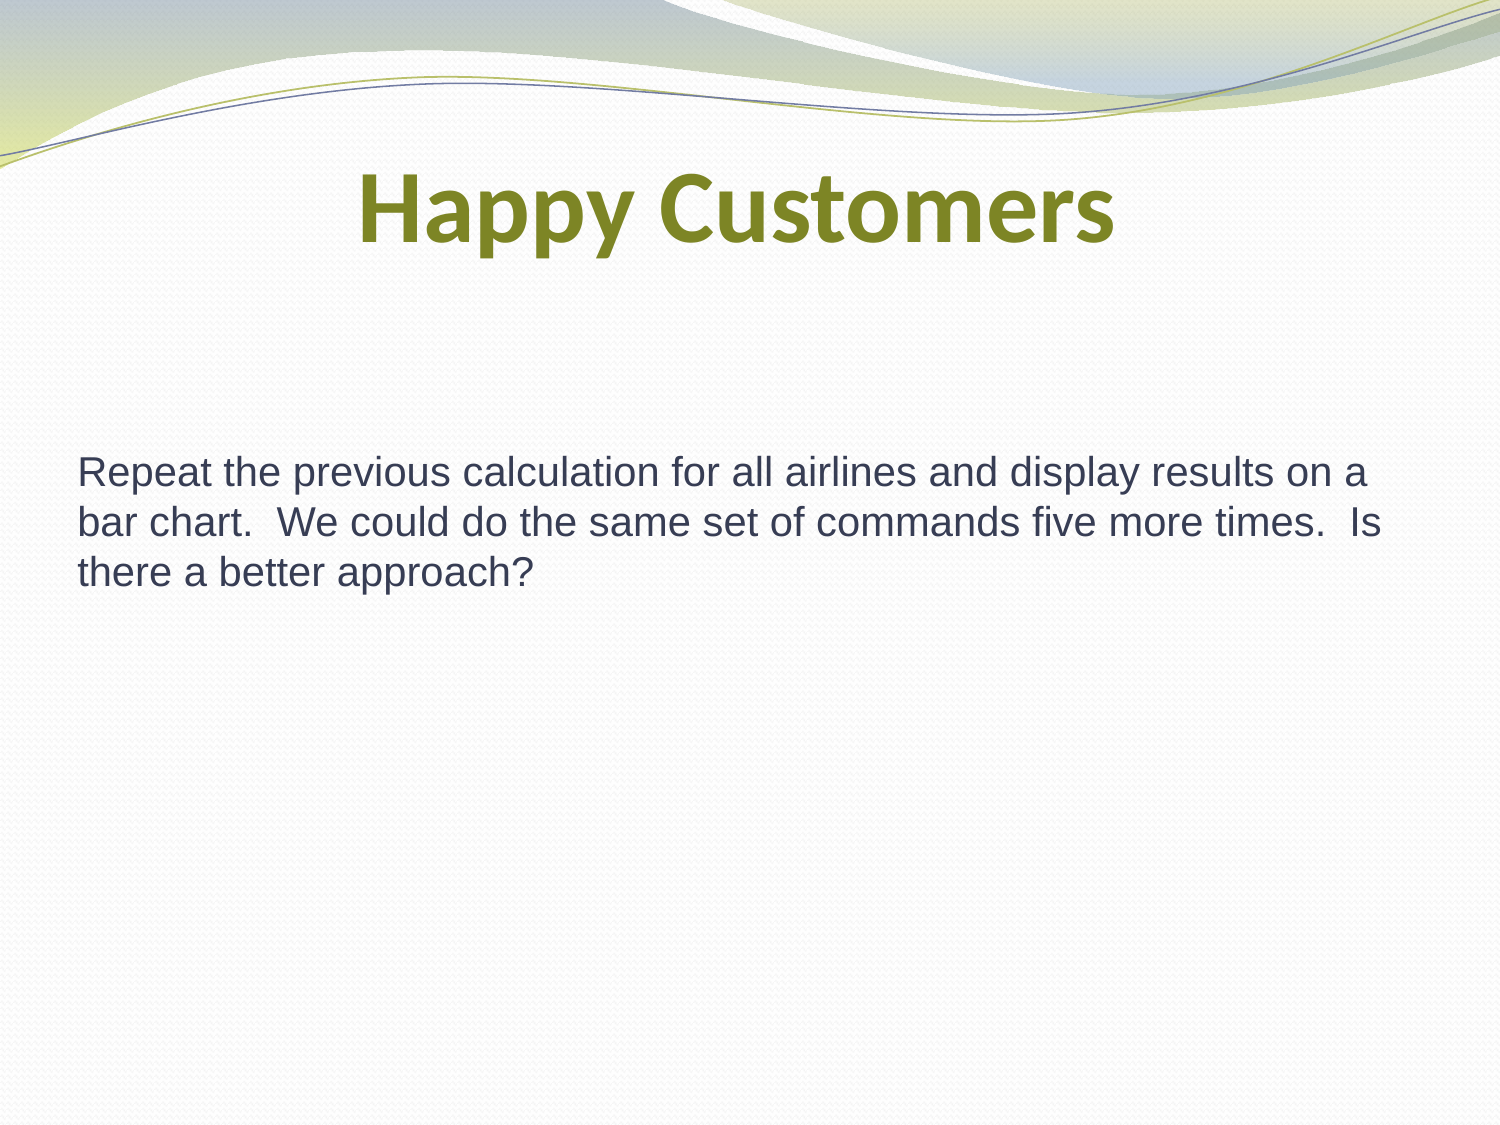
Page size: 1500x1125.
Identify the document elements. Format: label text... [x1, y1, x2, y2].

text_box Repeat the previous calculation for all airlines and display results on a bar chart. We could do the same set of commands five more times. Is there a better approach? [62, 437, 1450, 603]
title Happy Customers [0, 75, 1475, 263]
